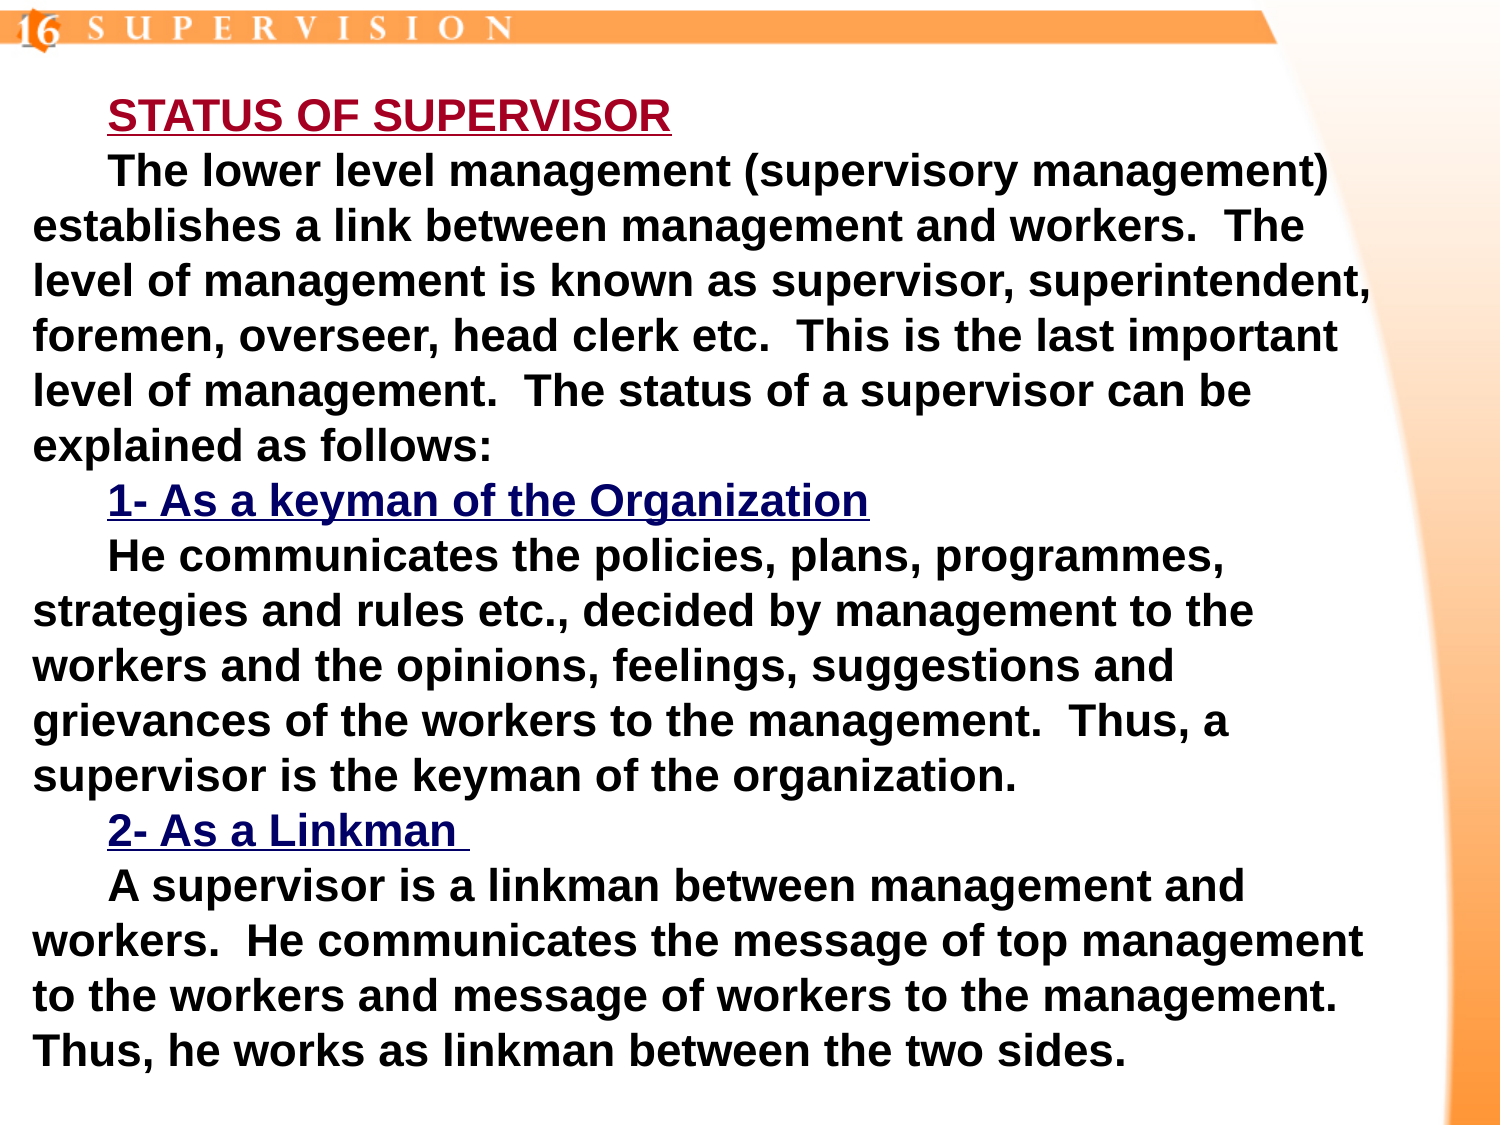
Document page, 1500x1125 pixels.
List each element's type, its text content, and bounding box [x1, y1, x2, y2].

text_box STATUS OF SUPERVISOR The lower level management (supervisory management) establishes a link between management and workers. The level of management is known as supervisor, superintendent, foremen, overseer, head clerk etc. This is the last important level of management. The status of a supervisor can be explained as follows: 1- As a keyman of the Organization He communicates the policies, plans, programmes, strategies and rules etc., decided by management to the workers and the opinions, feelings, suggestions and grievances of the workers to the management. Thus, a supervisor is the keyman of the organization. 2- As a Linkman A supervisor is a linkman between management and workers. He communicates the message of top management to the workers and message of workers to the management. Thus, he works as linkman between the two sides. [17, 78, 1388, 1083]
picture [0, 0, 1500, 1125]
